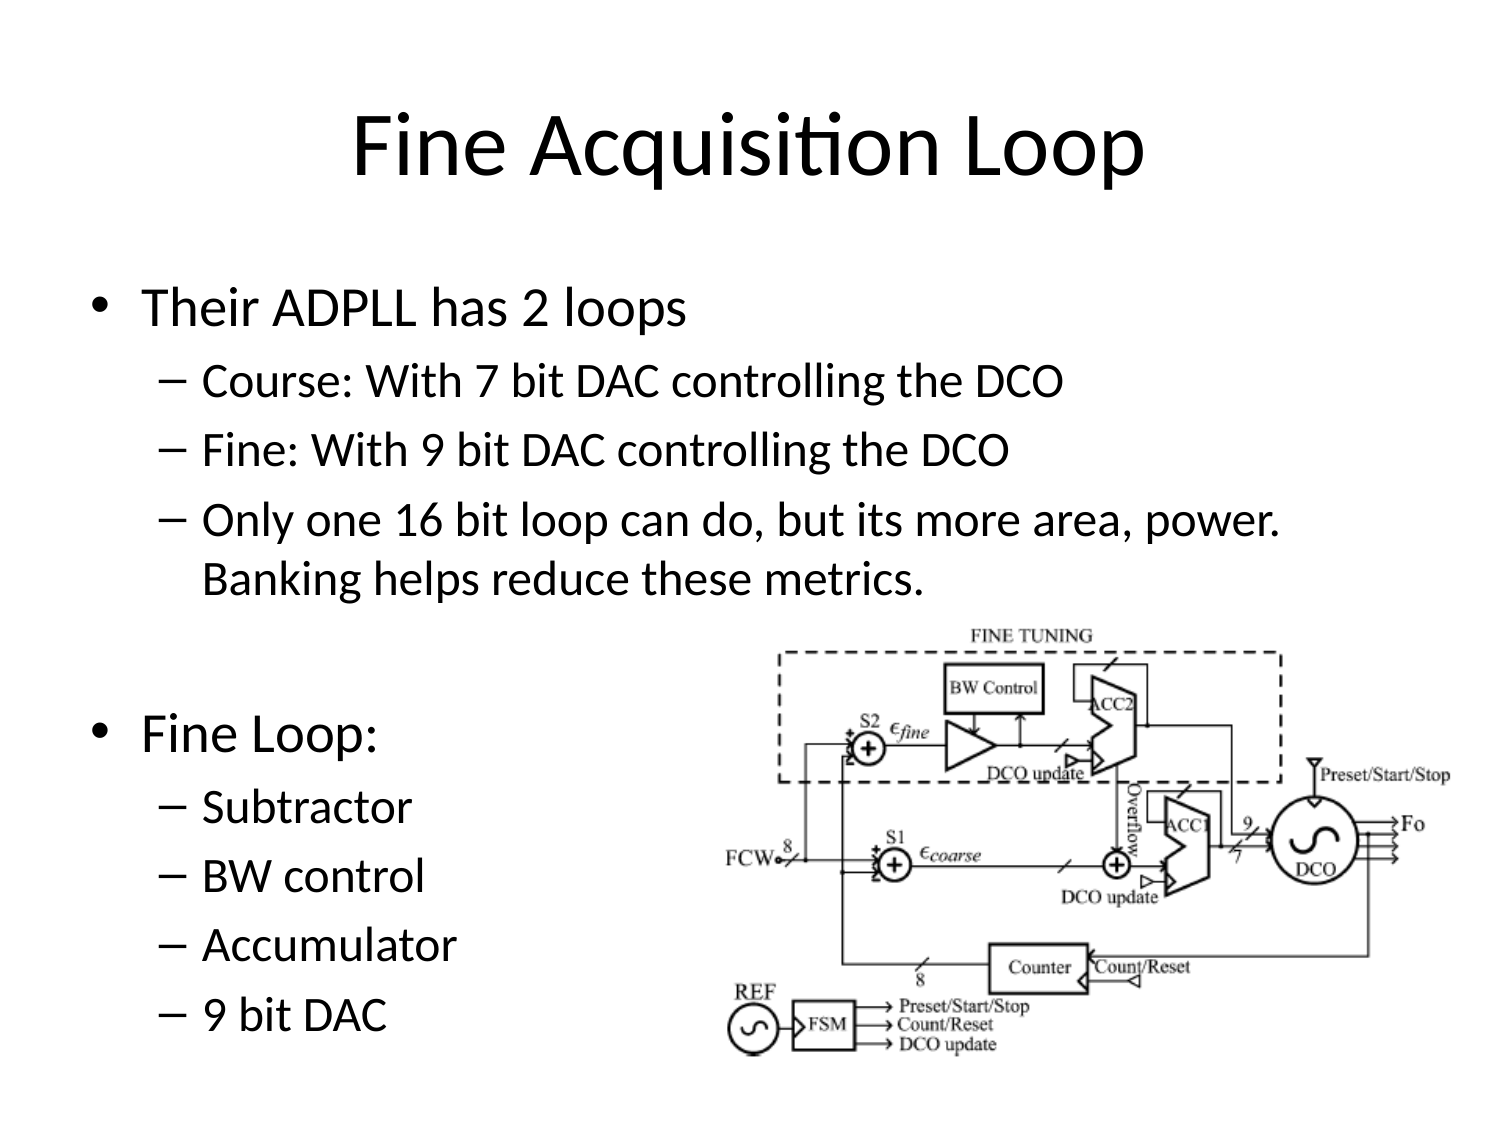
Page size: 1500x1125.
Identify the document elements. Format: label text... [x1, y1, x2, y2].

list Their ADPLL has 2 loops Course: With 7 bit DAC controlling the DCO Fine: With 9 bit DAC controlling the DCO Only one 16 bit loop can do, but its more area, power. Banking helps reduce these metrics. Fine Loop: Subtractor BW control Accumulator 9 bit DAC [75, 262, 1425, 1050]
title Fine Acquisition Loop [75, 45, 1425, 233]
picture [712, 612, 1459, 1077]
